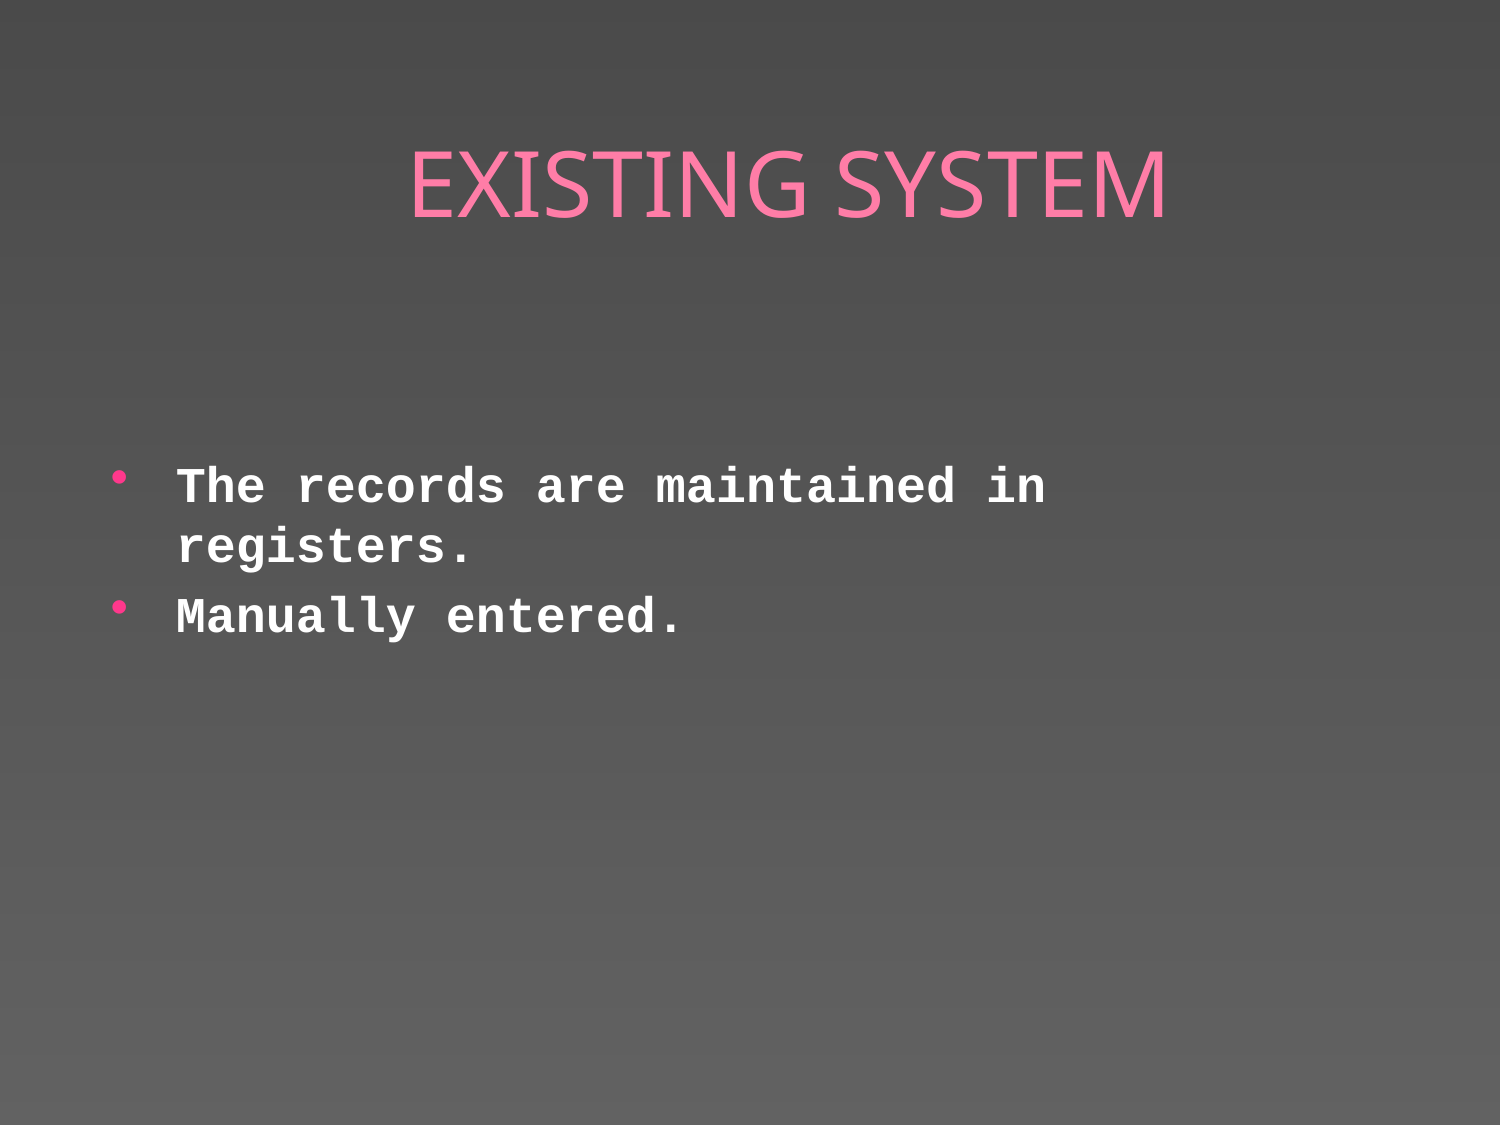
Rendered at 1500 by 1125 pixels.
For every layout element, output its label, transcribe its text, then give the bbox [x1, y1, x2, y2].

list The records are maintained in registers. Manually entered. [87, 375, 1388, 788]
title EXISTING SYSTEM [75, 87, 1425, 275]
